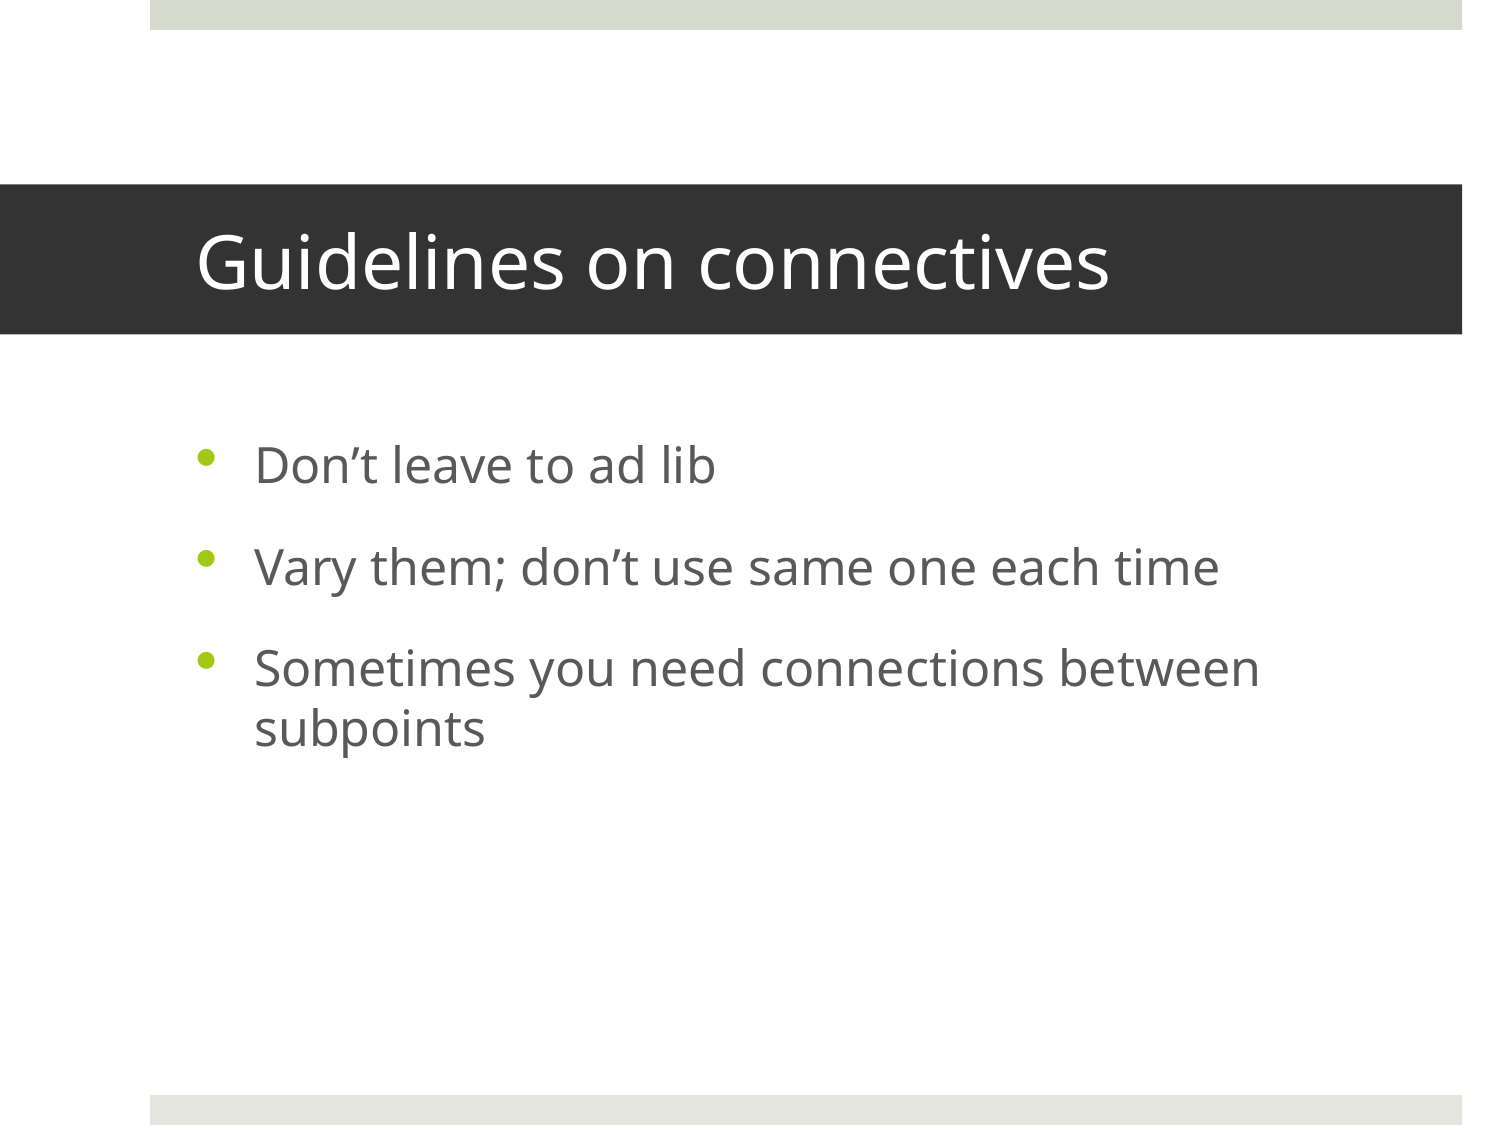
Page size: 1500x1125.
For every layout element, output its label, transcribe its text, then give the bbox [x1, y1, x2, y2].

list Don’t leave to ad lib Vary them; don’t use same one each time Sometimes you need connections between subpoints [182, 425, 1432, 1028]
title Guidelines on connectives [0, 184, 1463, 335]
